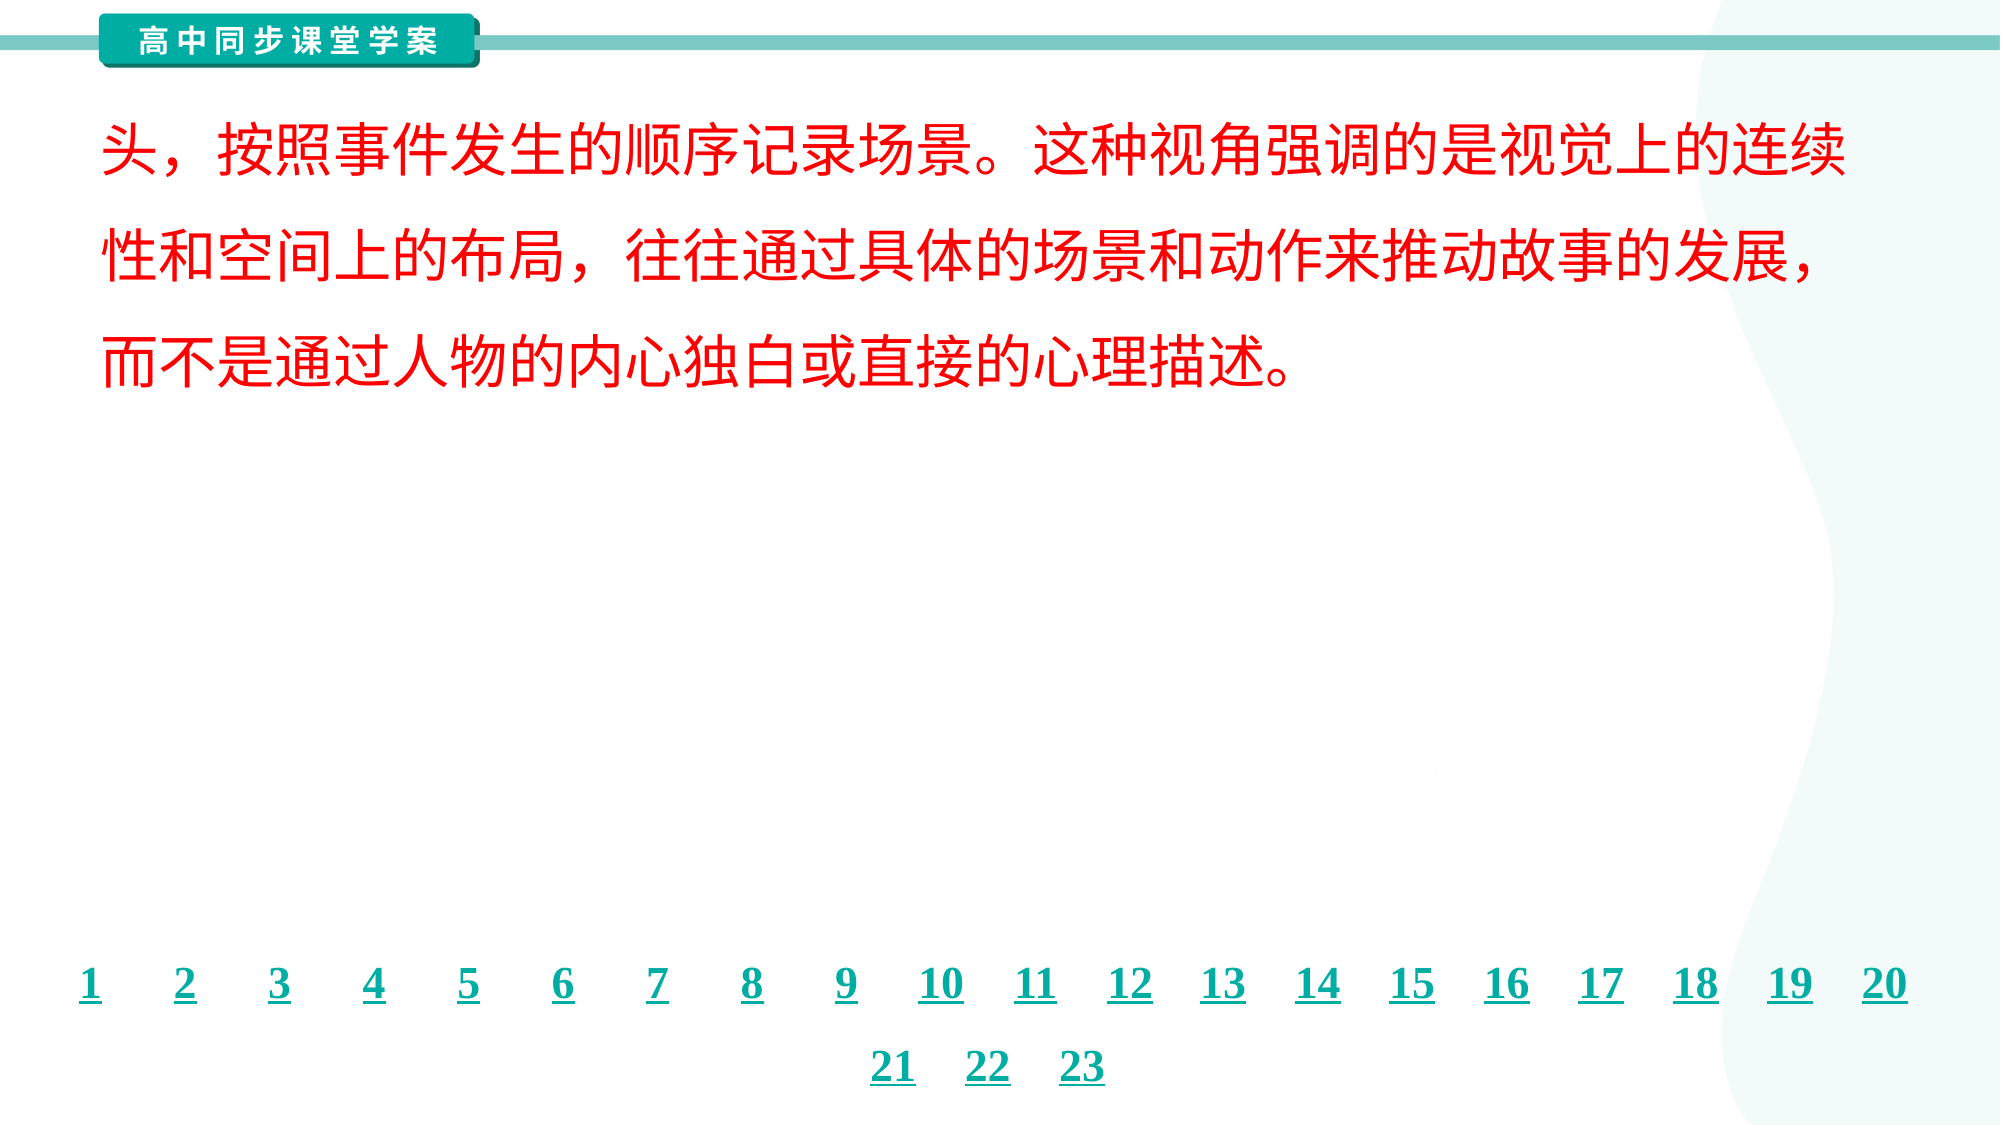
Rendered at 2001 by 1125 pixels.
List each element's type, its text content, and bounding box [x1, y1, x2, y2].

text_box 头，按照事件发生的顺序记录场景。这种视角强调的是视觉上的连续 性和空间上的布局，往往通过具体的场景和动作来推动故事的发展， 而不是通过人物的内心独白或直接的心理描述。 [100, 76, 1899, 396]
picture [0, 0, 2000, 1125]
